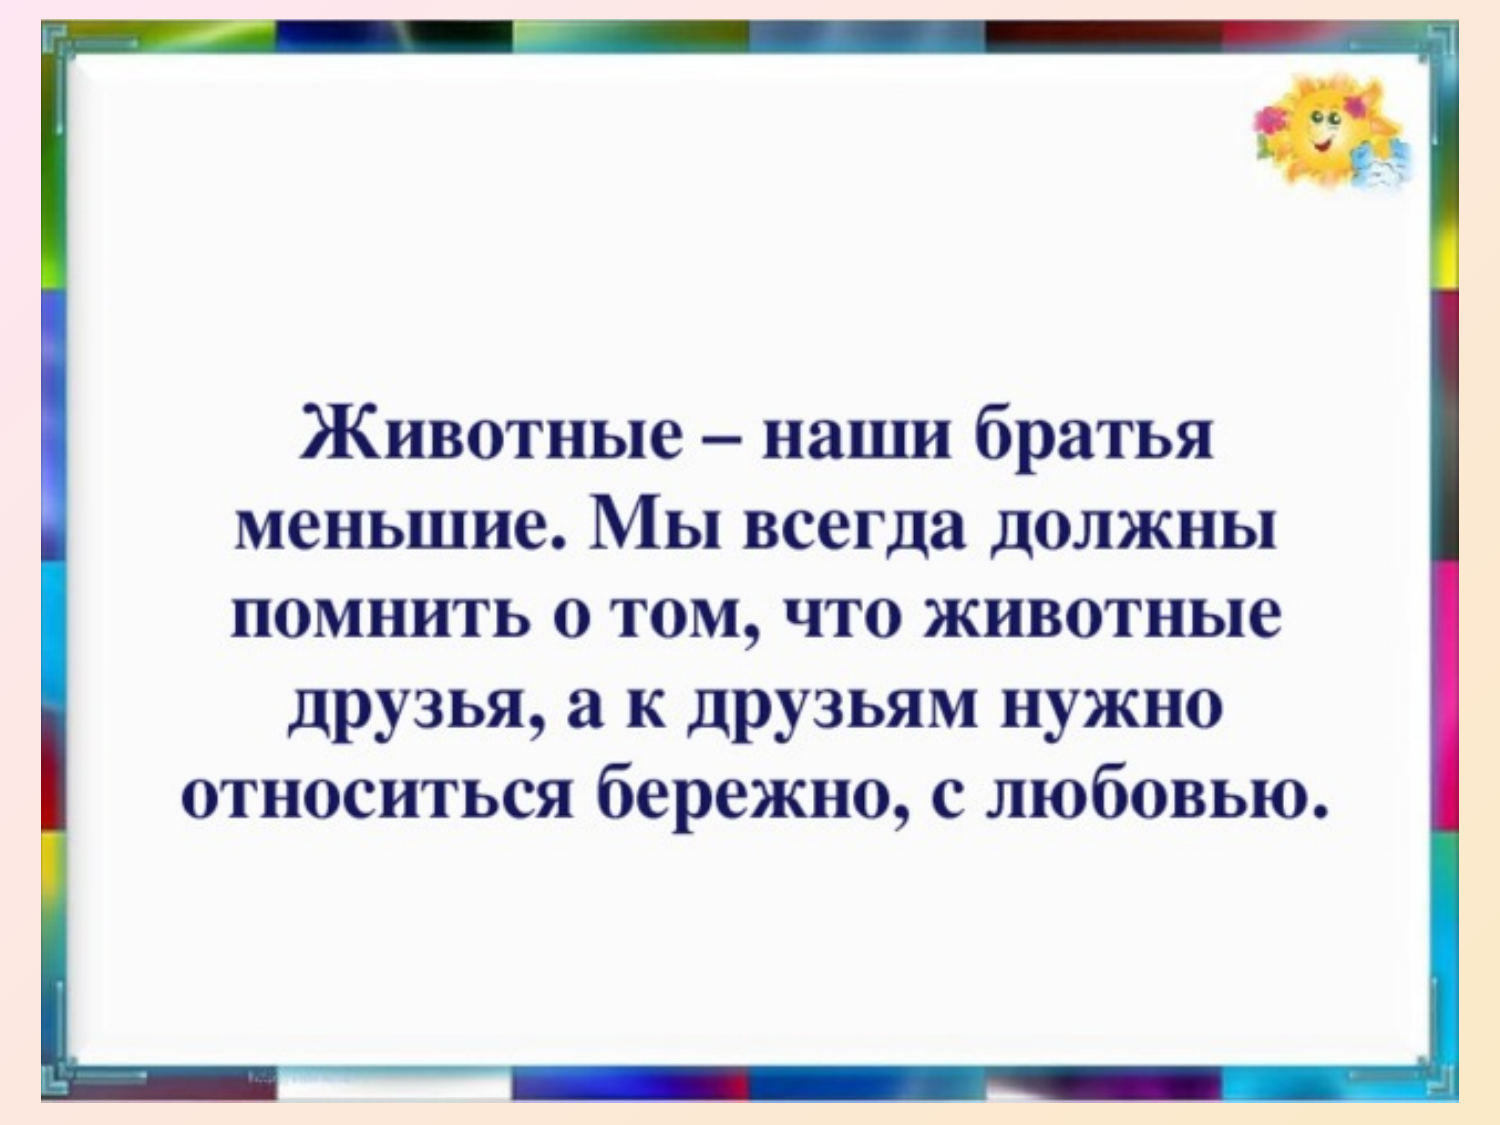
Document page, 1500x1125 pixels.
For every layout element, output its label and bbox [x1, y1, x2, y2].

list [41, 18, 1459, 1104]
